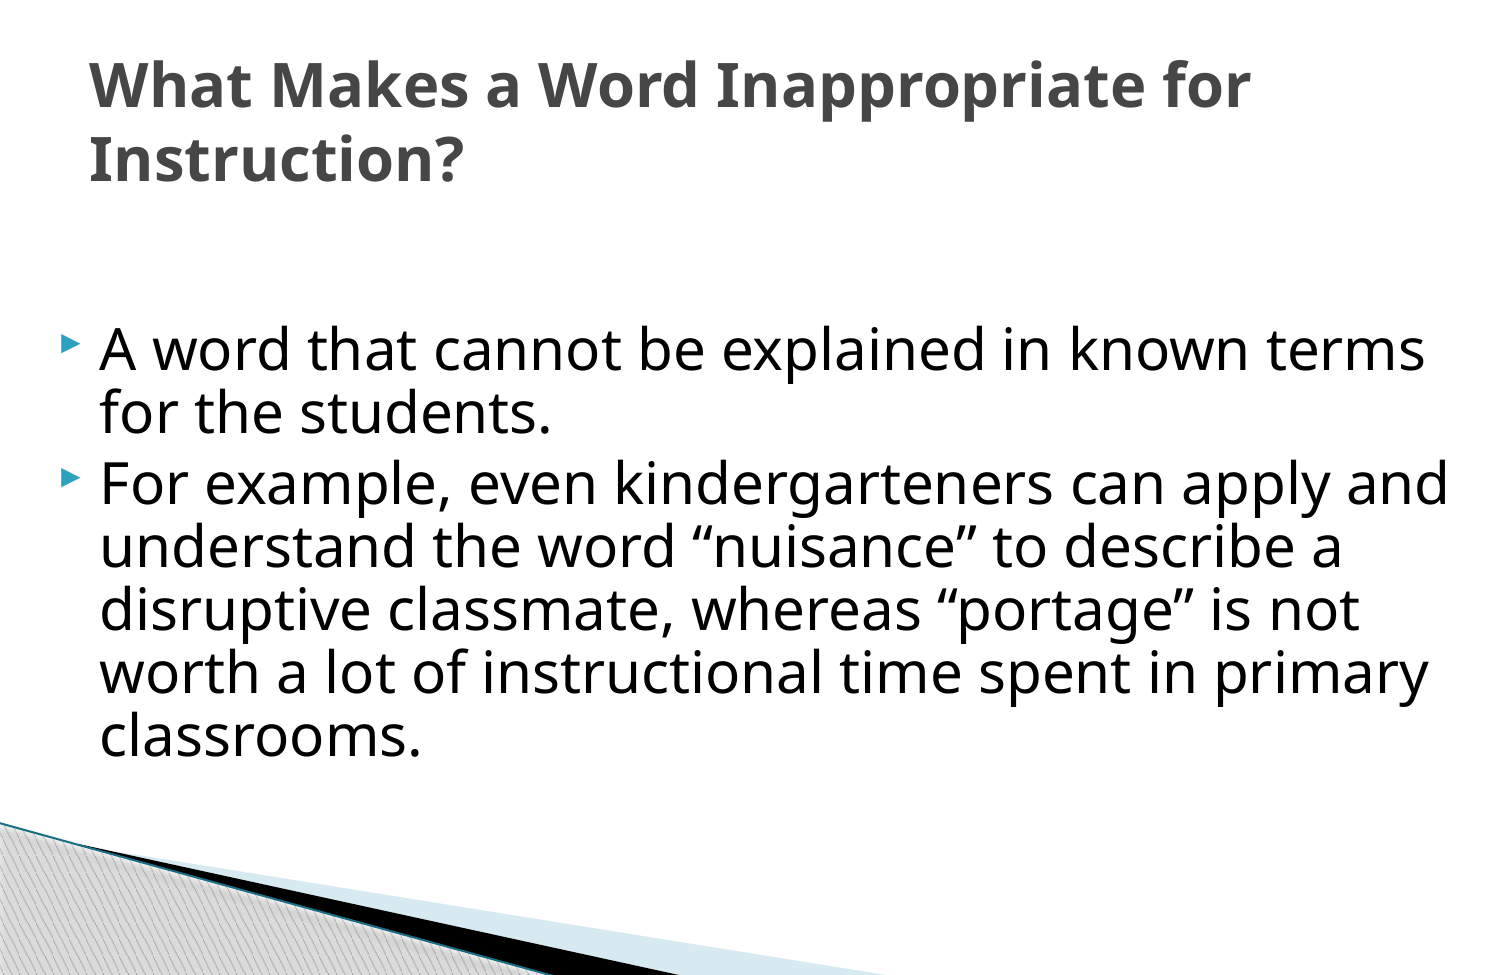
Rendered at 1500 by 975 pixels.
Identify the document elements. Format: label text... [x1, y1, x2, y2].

text_box [100, 624, 1375, 900]
list A word that cannot be explained in known terms for the students. For example, even kindergarteners can apply and understand the word “nuisance” to describe a disruptive classmate, whereas “portage” is not worth a lot of instructional time spent in primary classrooms. [24, 312, 1476, 788]
title What Makes a Word Inappropriate for Instruction? [75, 39, 1425, 202]
